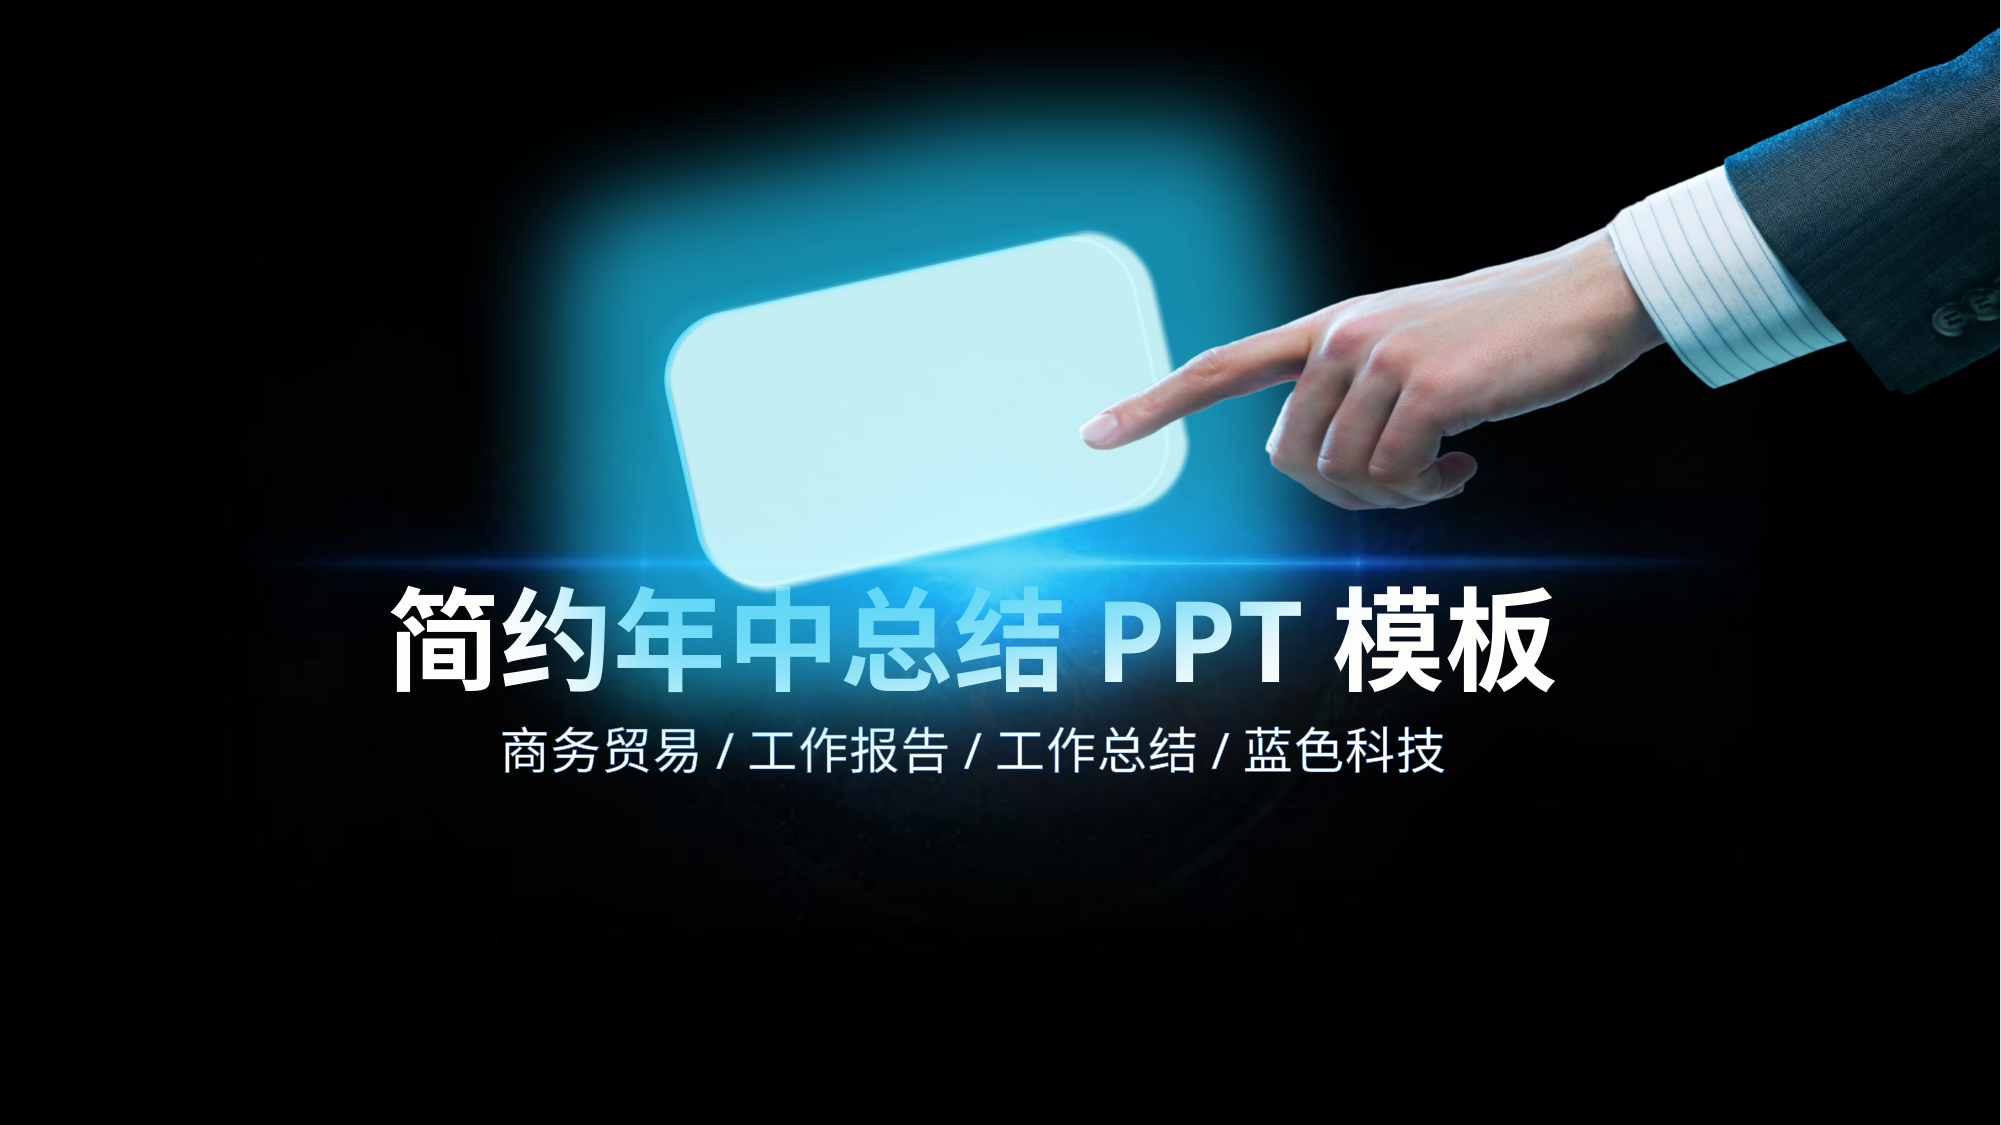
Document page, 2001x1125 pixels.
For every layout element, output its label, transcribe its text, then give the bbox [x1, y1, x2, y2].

picture [0, 0, 2001, 1125]
text_box 商务贸易/工作报告/工作总结/蓝色科技 [484, 711, 1461, 786]
text_box 简约年中总结PPT模板 [372, 562, 550, 713]
text_box [672, 272, 934, 586]
text_box 简约年中总结PPT模板 [1172, 562, 1574, 713]
